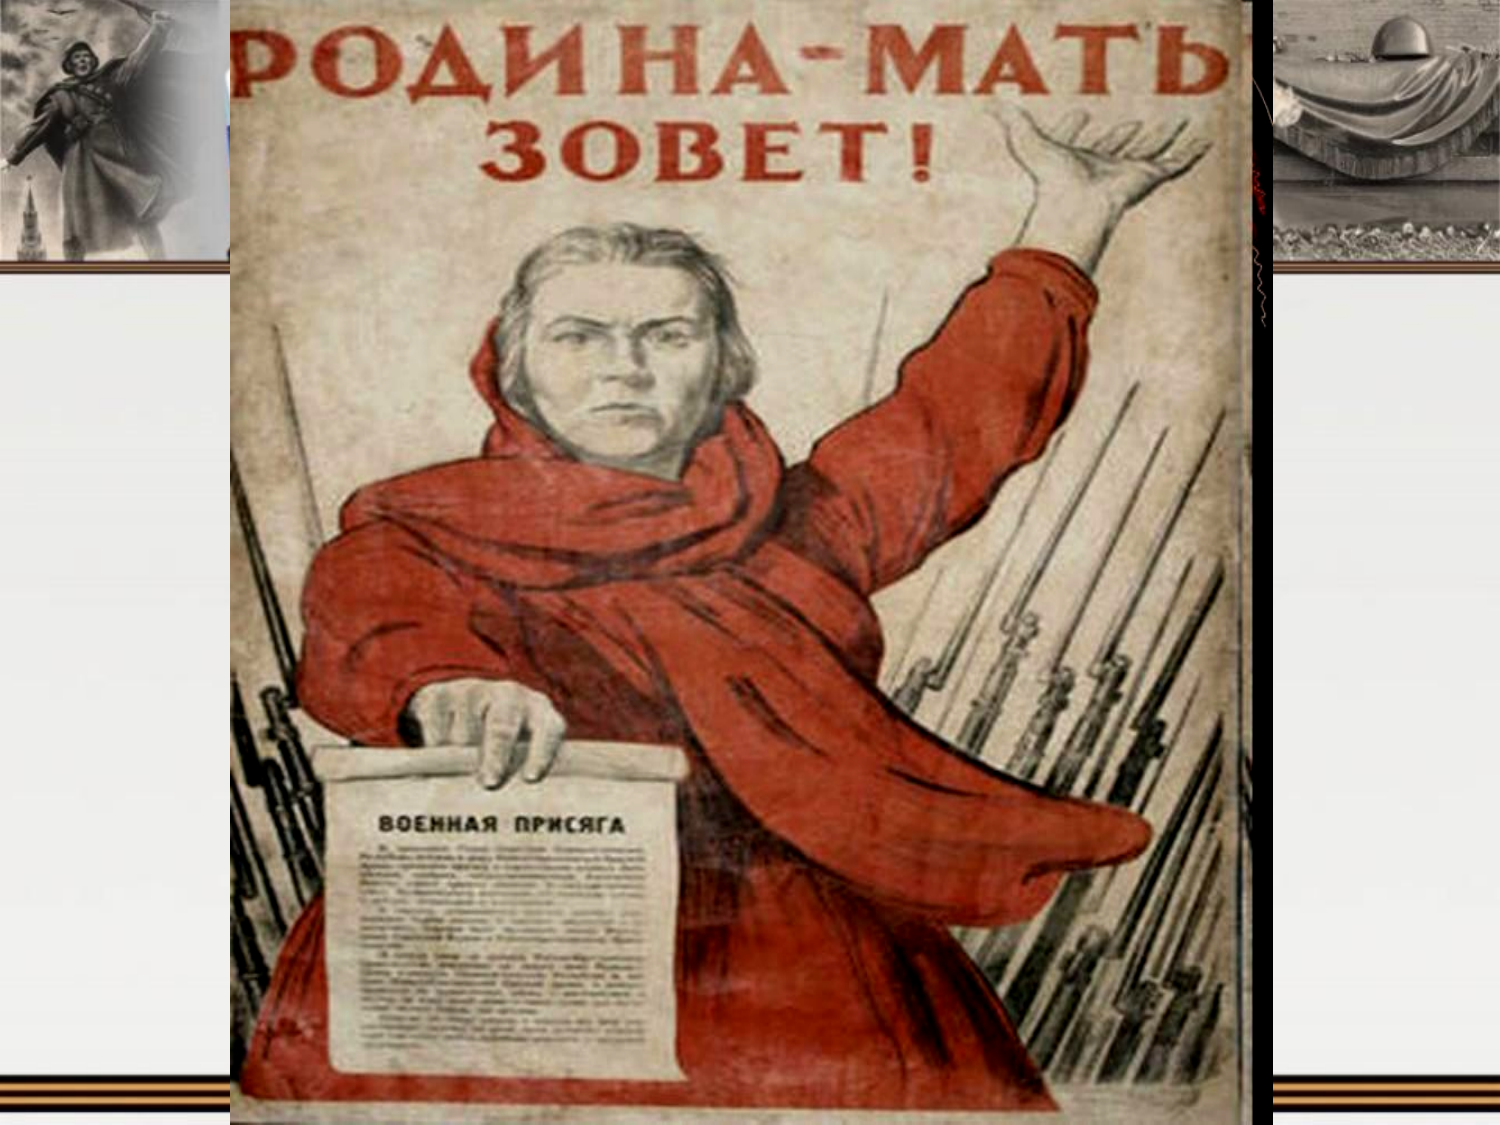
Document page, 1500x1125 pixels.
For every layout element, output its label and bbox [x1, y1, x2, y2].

text_box [1273, 149, 1413, 775]
picture [0, 0, 1500, 1125]
text_box [62, 149, 230, 775]
